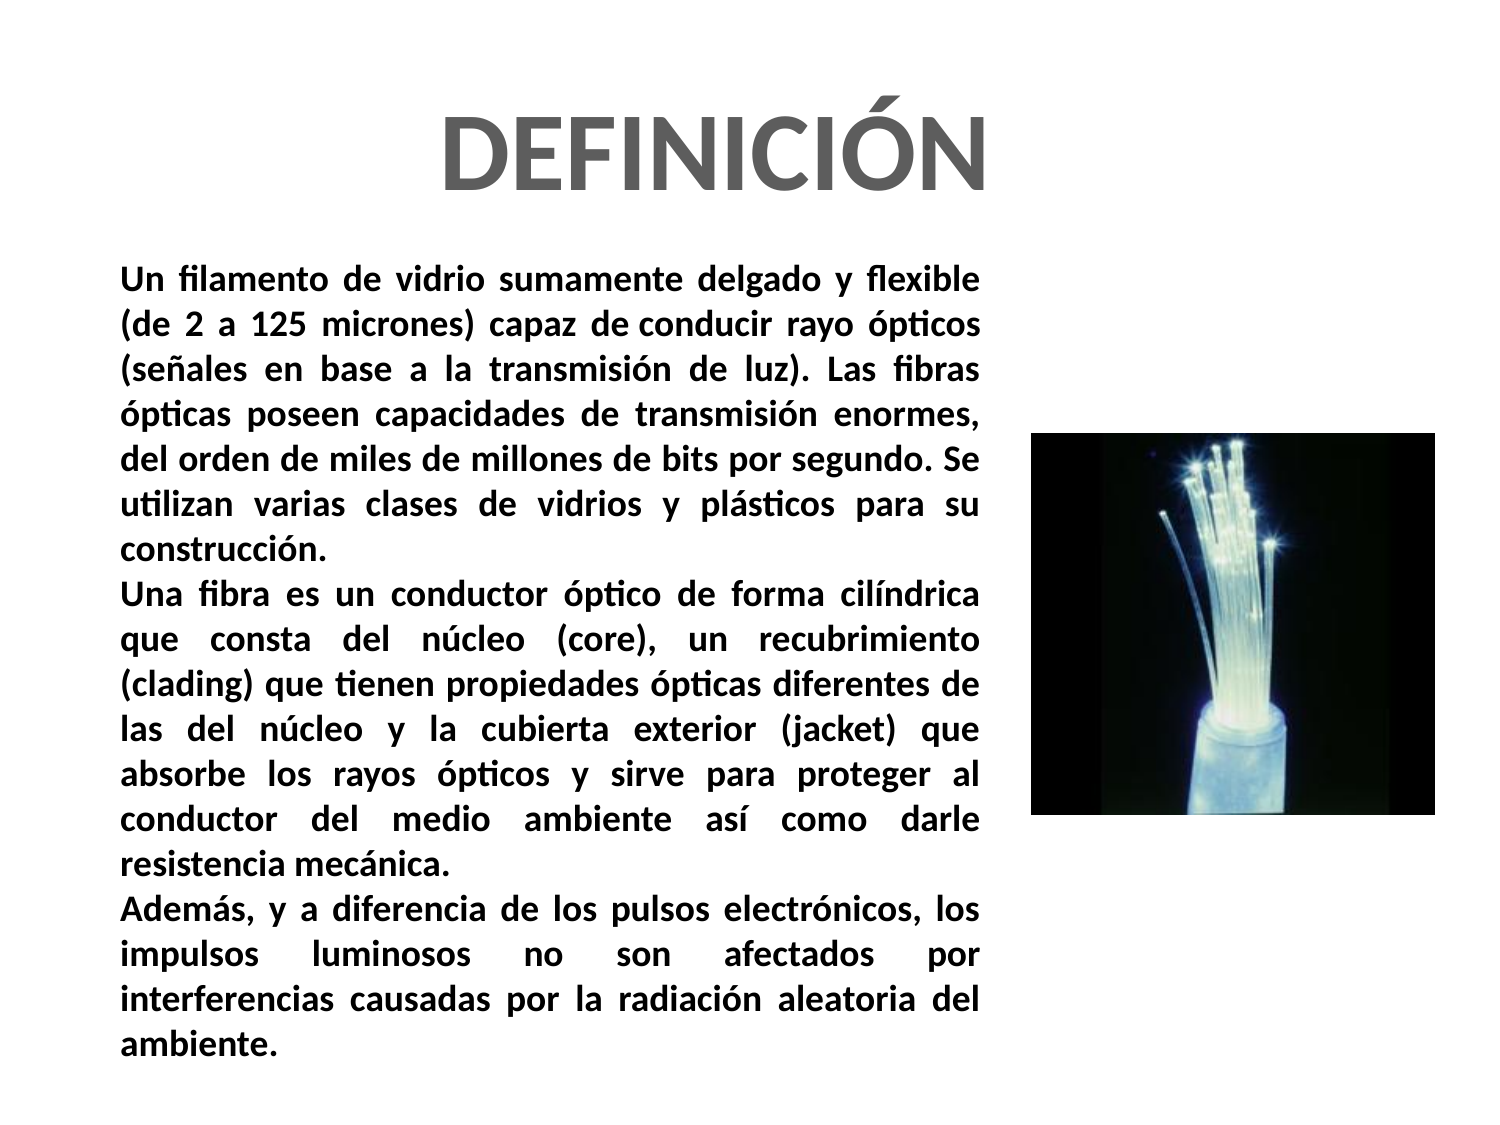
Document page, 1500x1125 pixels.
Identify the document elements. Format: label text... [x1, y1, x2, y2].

text_box DEFINICIÓN [424, 70, 1007, 221]
picture [1030, 433, 1435, 815]
text_box Un filamento de vidrio sumamente delgado y flexible (de 2 a 125 micrones) capaz de conducir rayo ópticos (señales en base a la transmisión de luz). Las fibras ópticas poseen capacidades de transmisión enormes, del orden de miles de millones de bits por segundo. Se utilizan varias clases de vidrios y plásticos para su construcción. Una fibra es un conductor óptico de forma cilíndrica que consta del núcleo (core), un recubrimiento (clading) que tienen propiedades ópticas diferentes de las del núcleo y la cubierta exterior (jacket) que absorbe los rayos ópticos y sirve para proteger al conductor del medio ambiente así como darle resistencia mecánica. Además, y a diferencia de los pulsos electrónicos, los impulsos luminosos no son afectados por interferencias causadas por la radiación aleatoria del ambiente. [105, 246, 997, 1117]
